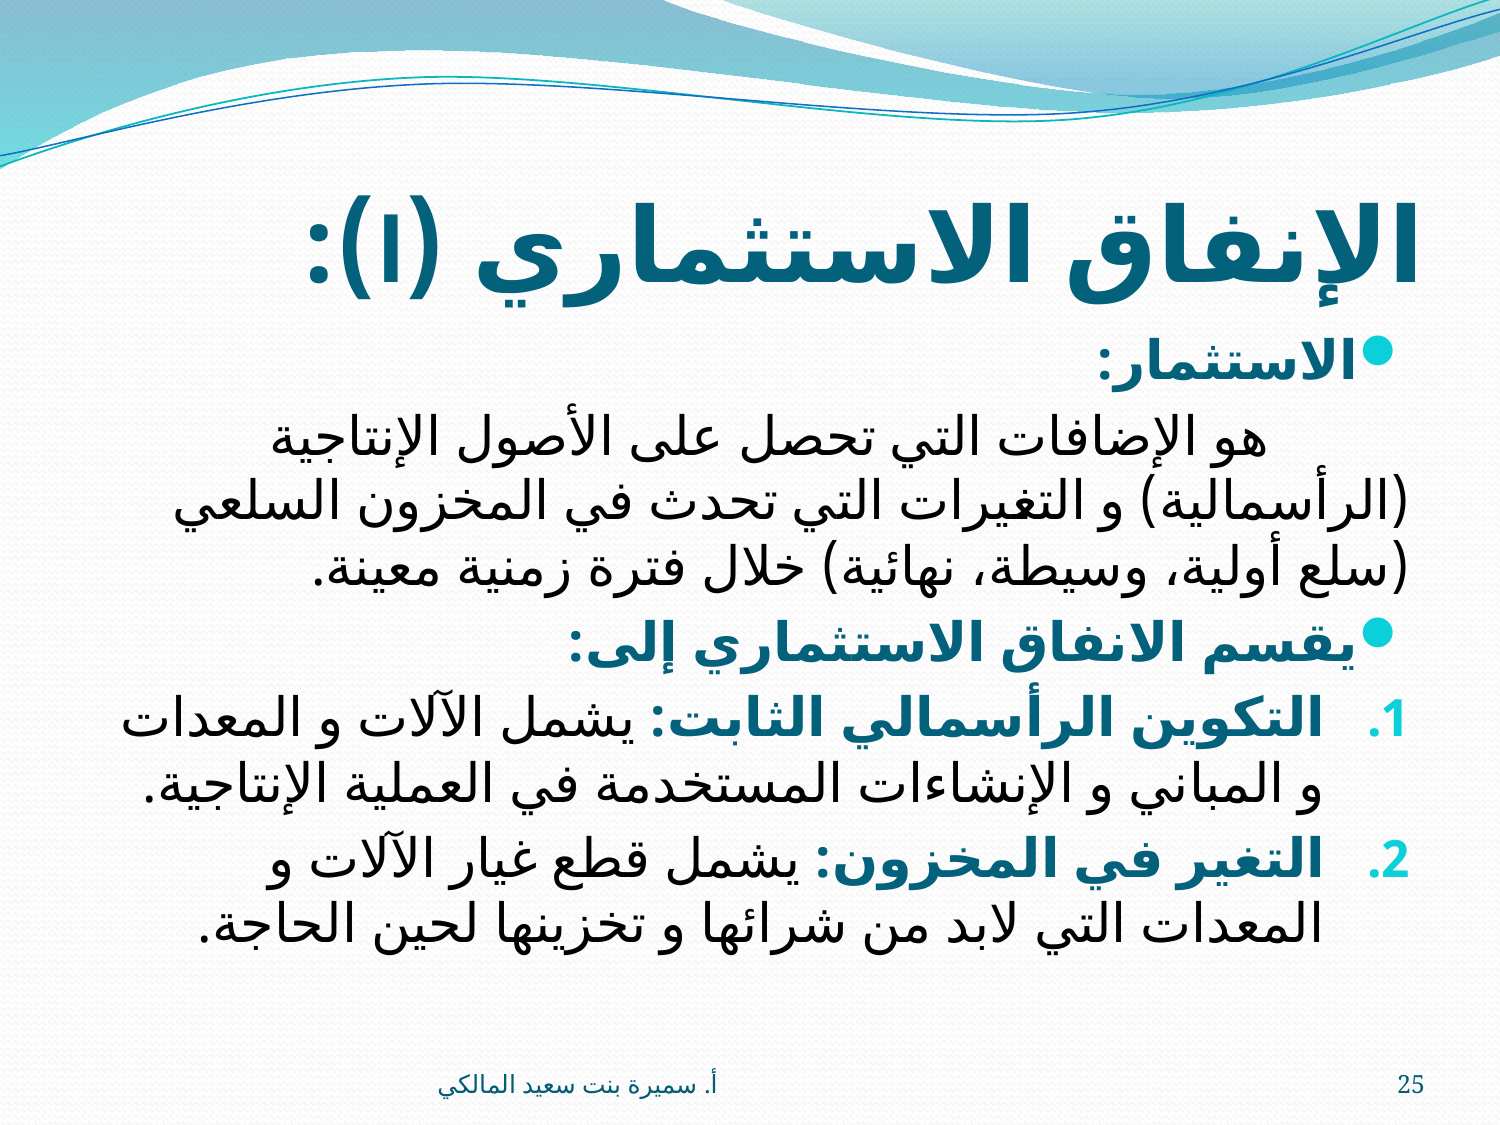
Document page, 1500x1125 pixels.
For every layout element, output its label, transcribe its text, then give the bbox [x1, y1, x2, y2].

footer أ. سميرة بنت سعيد المالكي [437, 1042, 988, 1103]
title الإنفاق الاستثماري (I): [75, 115, 1425, 303]
slide_number 25 [1299, 1042, 1425, 1103]
list الاستثمار: هو الإضافات التي تحصل على الأصول الإنتاجية (الرأسمالية) و التغيرات التي تحدث في المخزون السلعي (سلع أولية، وسيطة، نهائية) خلال فترة زمنية معينة. يقسم الانفاق الاستثماري إلى: التكوين الرأسمالي الثابت: يشمل الآلات و المعدات و المباني و الإنشاءات المستخدمة في العملية الإنتاجية. التغير في المخزون: يشمل قطع غيار الآلات و المعدات التي لابد من شرائها و تخزينها لحين الحاجة. [75, 317, 1425, 1038]
